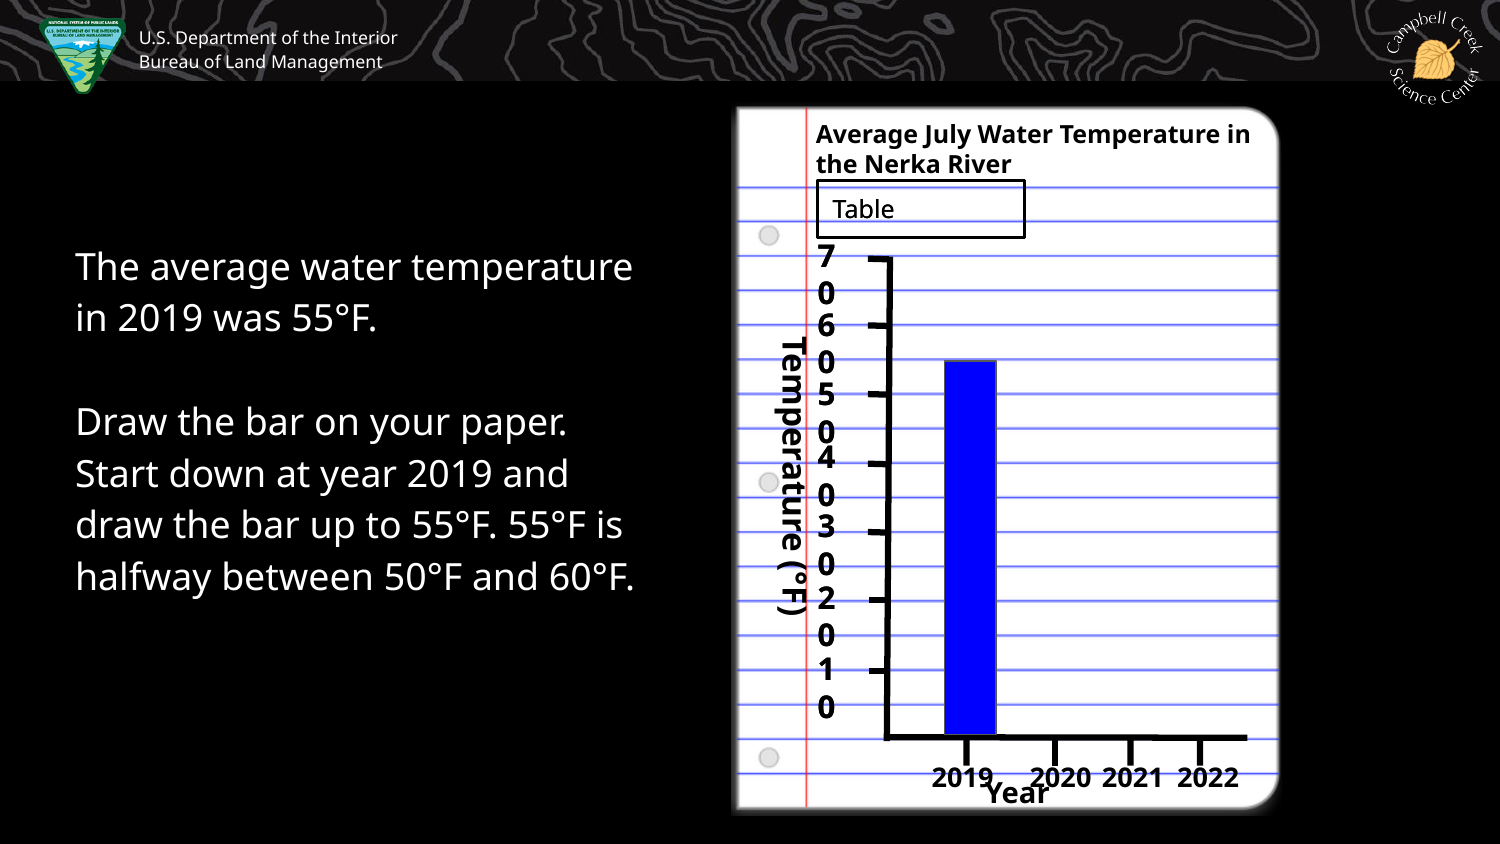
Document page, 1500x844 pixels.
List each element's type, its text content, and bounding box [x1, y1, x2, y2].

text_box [730, 101, 1282, 816]
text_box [0, 0, 1500, 105]
title The average water temperature in 2019 was 55°F. Draw the bar on your paper. Start down at year 2019 and draw the bar up to 55°F. 55°F is halfway between 50°F and 60°F. [60, 220, 680, 746]
